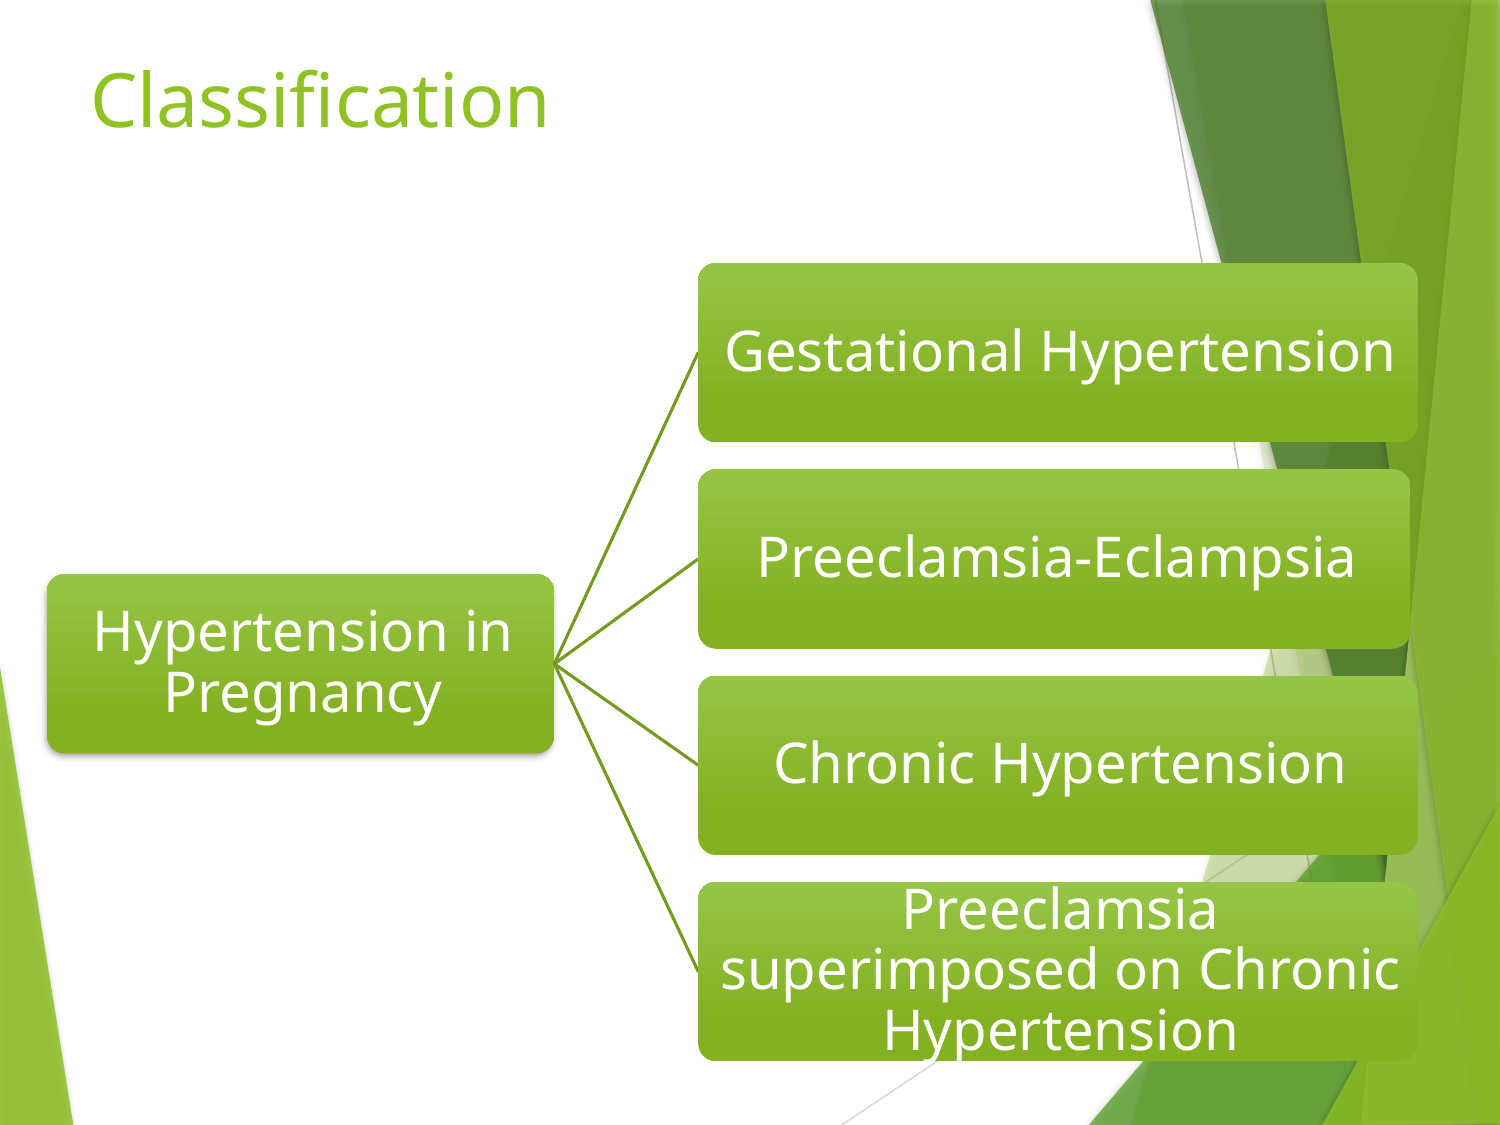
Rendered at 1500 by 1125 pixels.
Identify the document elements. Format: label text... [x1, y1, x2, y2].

title Classification [75, 45, 1300, 176]
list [46, 261, 1419, 1063]
